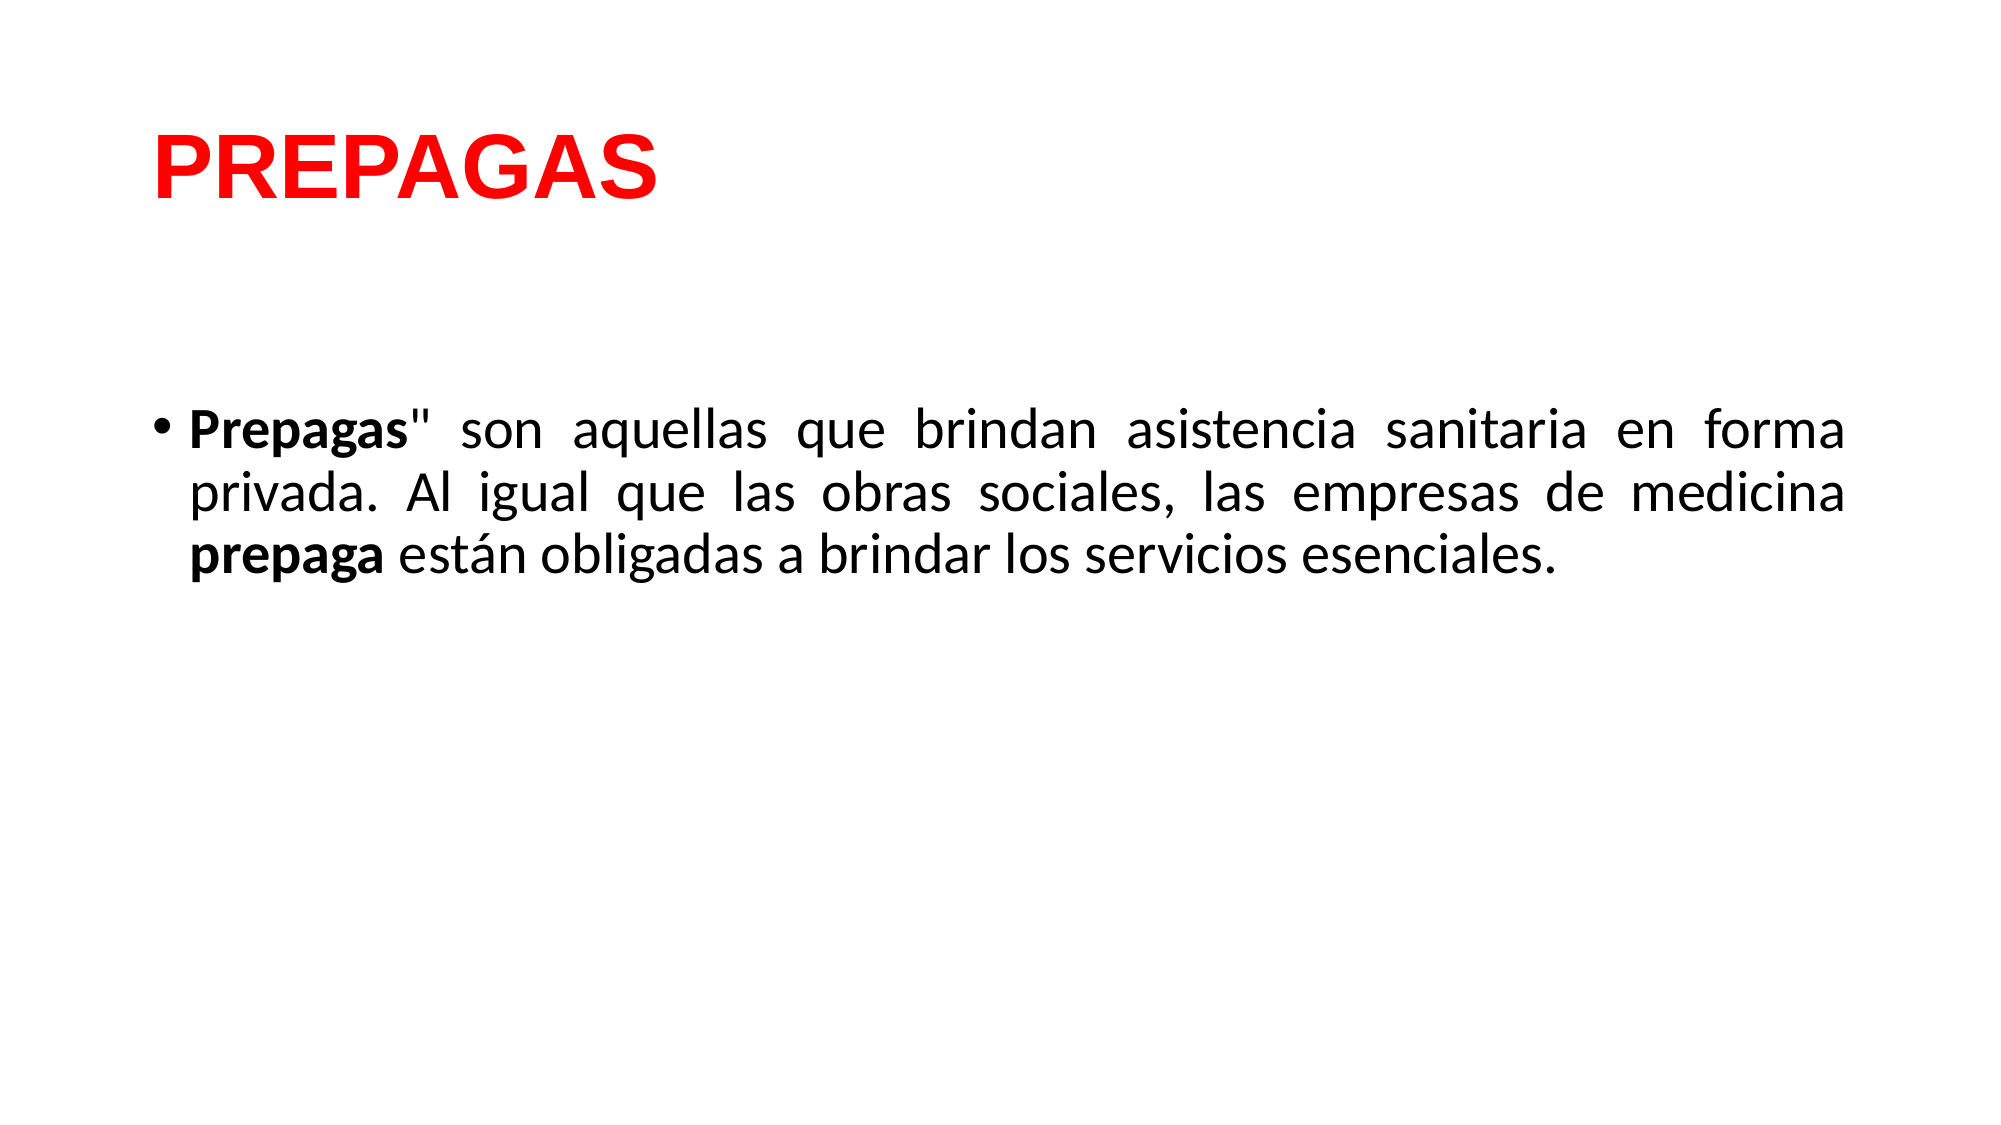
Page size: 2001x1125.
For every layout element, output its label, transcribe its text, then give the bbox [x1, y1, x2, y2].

list Prepagas" son aquellas que brindan asistencia sanitaria en forma privada. Al igual que las obras sociales, las empresas de medicina prepaga están obligadas a brindar los servicios esenciales. [137, 299, 1863, 1014]
title PREPAGAS [137, 59, 1863, 278]
